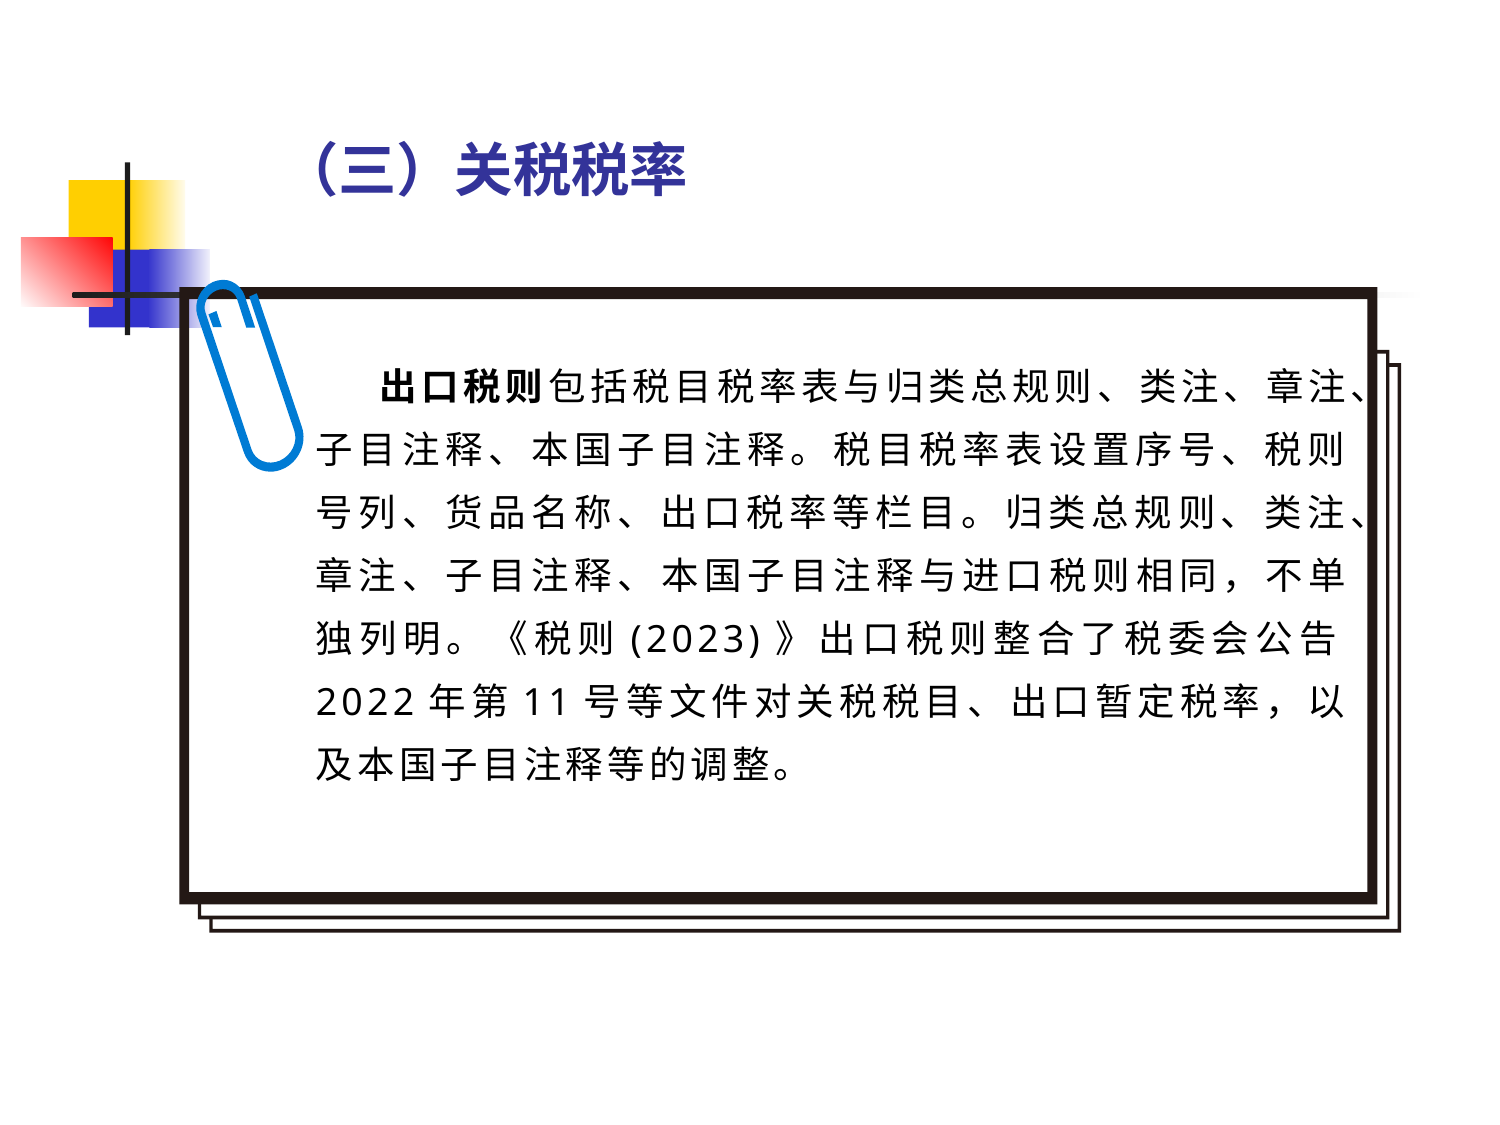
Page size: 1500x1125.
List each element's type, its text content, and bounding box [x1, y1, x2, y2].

text_box （三）关税税率 [265, 125, 910, 211]
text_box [179, 279, 1402, 933]
